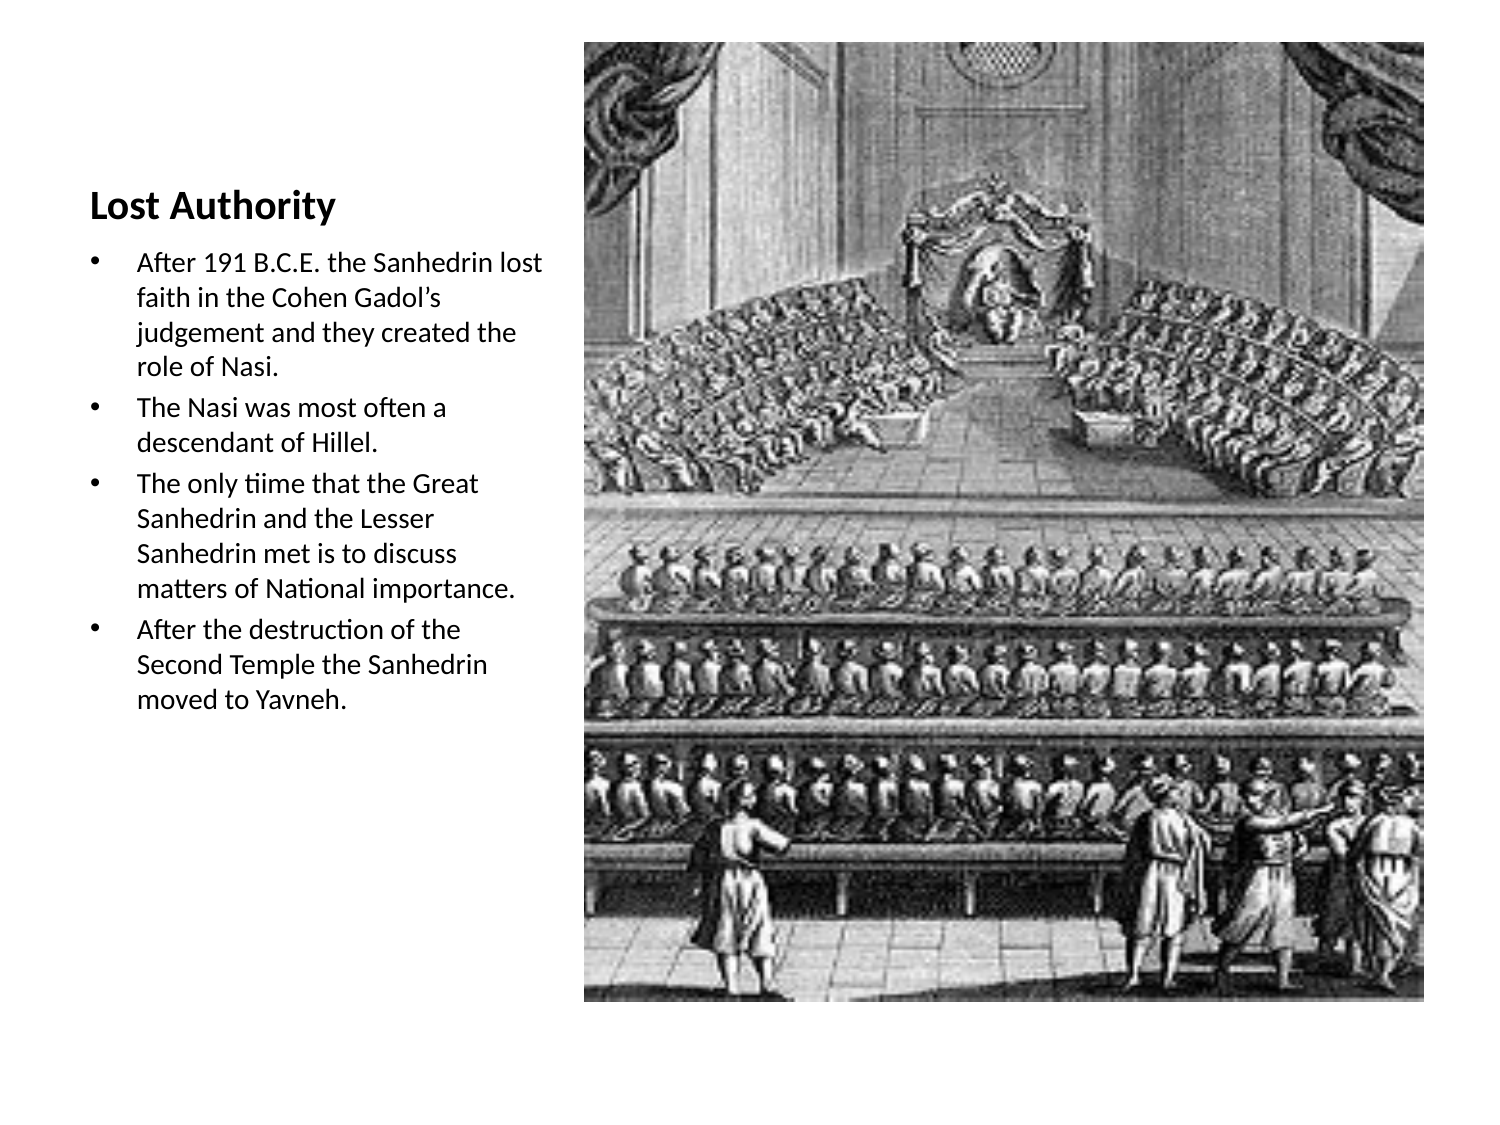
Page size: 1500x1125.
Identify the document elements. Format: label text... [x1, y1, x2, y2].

title Lost Authority [75, 44, 569, 235]
picture [584, 42, 1424, 1002]
list After 191 B.C.E. the Sanhedrin lost faith in the Cohen Gadol’s judgement and they created the role of Nasi. The Nasi was most often a descendant of Hillel. The only tiime that the Great Sanhedrin and the Lesser Sanhedrin met is to discuss matters of National importance. After the destruction of the Second Temple the Sanhedrin moved to Yavneh. [75, 235, 569, 1005]
